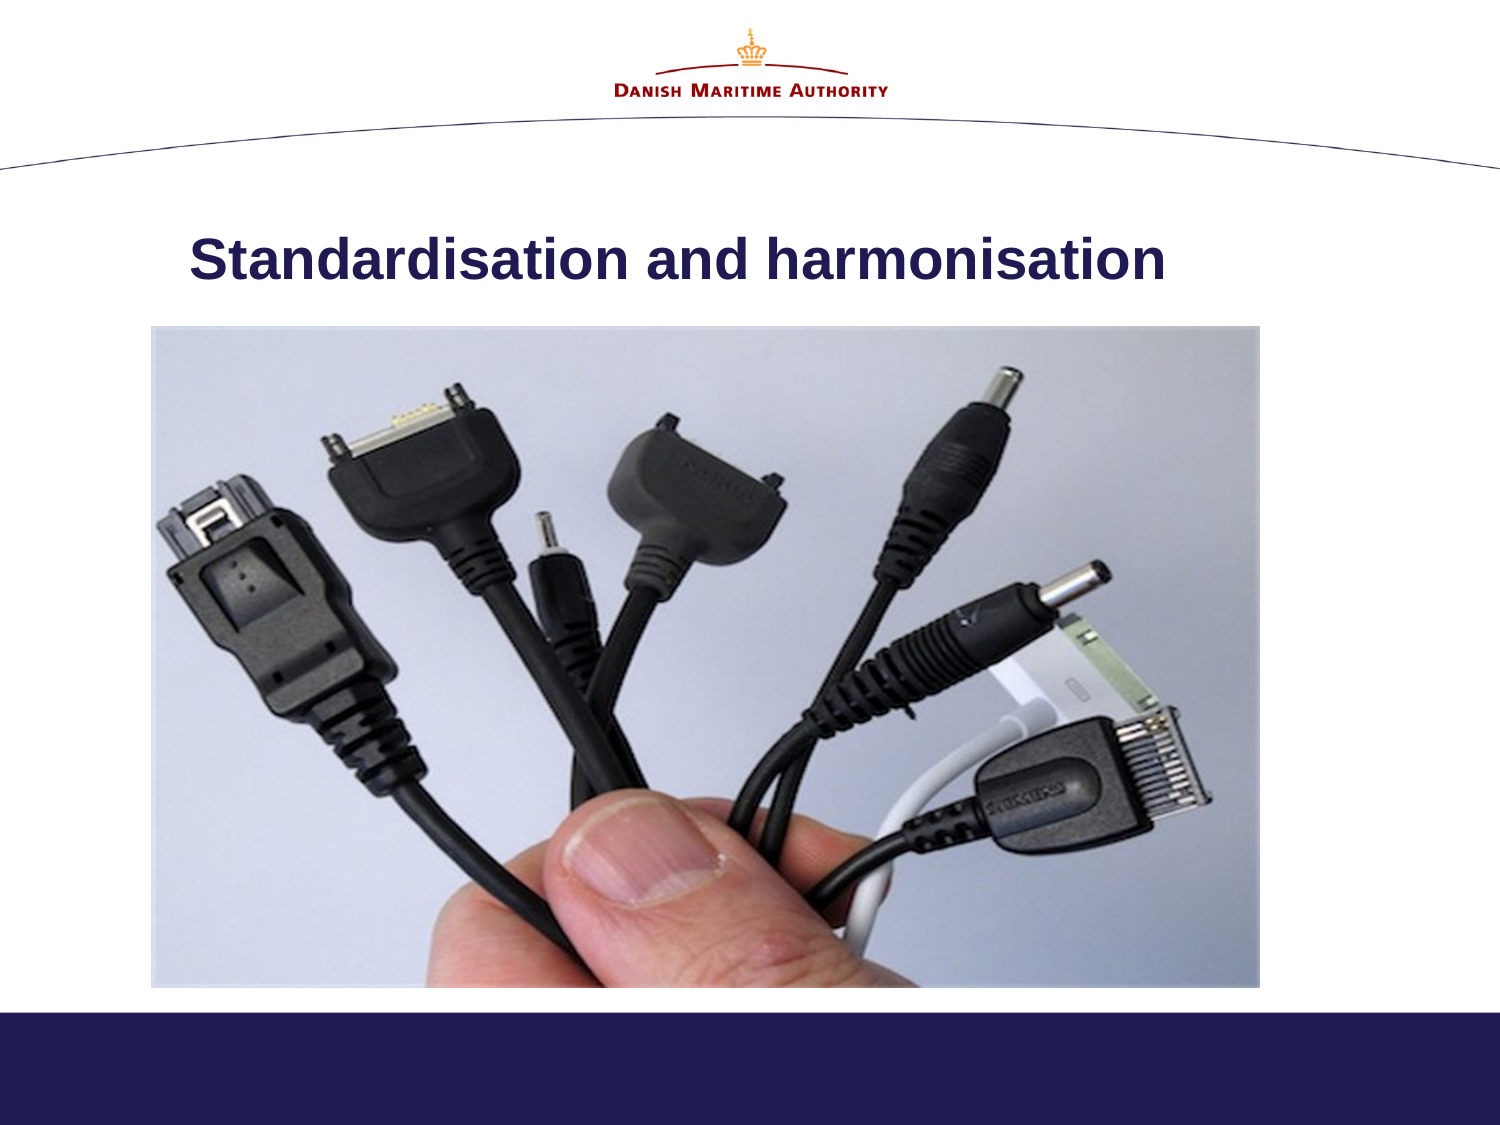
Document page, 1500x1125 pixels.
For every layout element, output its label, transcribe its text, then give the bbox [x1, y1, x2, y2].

picture [151, 326, 1260, 988]
title Standardisation and harmonisation [174, 224, 1388, 288]
picture [0, 28, 1500, 184]
